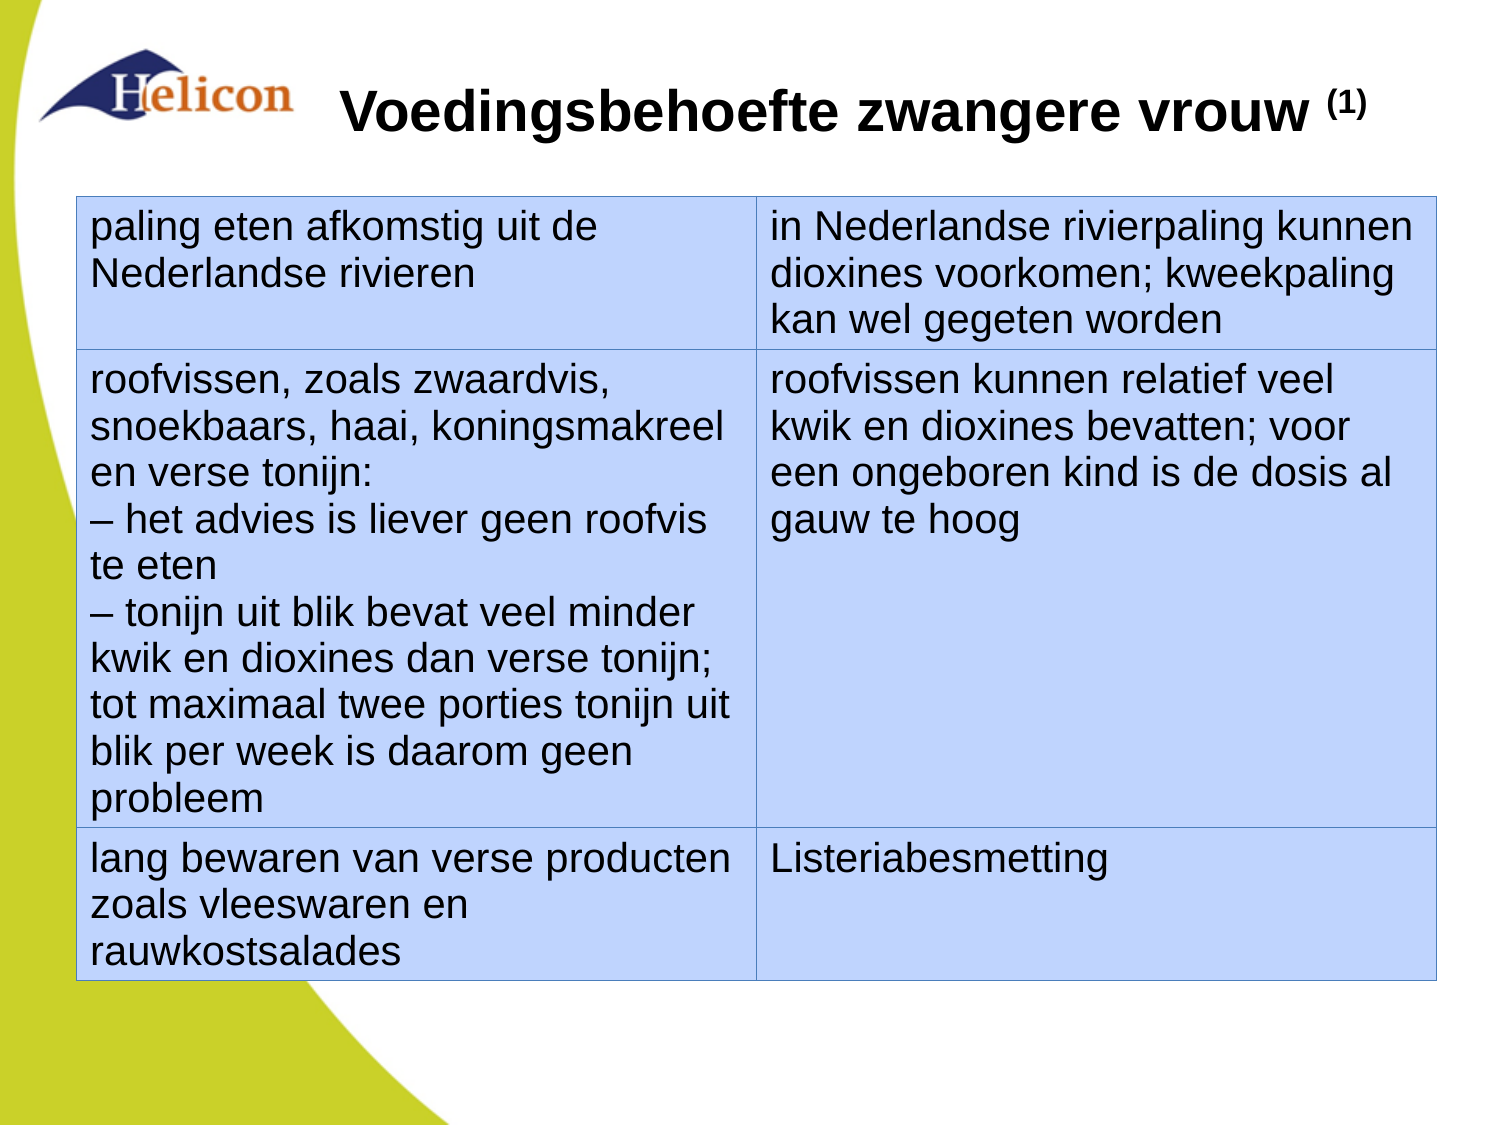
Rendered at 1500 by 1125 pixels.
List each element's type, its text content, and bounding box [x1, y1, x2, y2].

table_header paling eten afkomstig uit de Nederlandse rivieren [77, 197, 756, 349]
table_cell Listeriabesmetting [757, 828, 1436, 980]
table_cell roofvissen kunnen relatief veel kwik en dioxines bevatten; voor een ongeboren kind is de dosis al gauw te hoog [757, 350, 1436, 827]
table_cell roofvissen, zoals zwaardvis, snoekbaars, haai, koningsmakreel en verse tonijn: – het advies is liever geen roofvis te eten – tonijn uit blik bevat veel minder kwik en dioxines dan verse tonijn; tot maximaal twee porties tonijn uit blik per week is daarom geen probleem [77, 350, 756, 827]
title Voedingsbehoefte zwangere vrouw (1) [324, 54, 1415, 161]
picture [0, 0, 1500, 1125]
table_cell lang bewaren van verse producten zoals vleeswaren en rauwkostsalades [77, 828, 756, 980]
table_header in Nederlandse rivierpaling kunnen dioxines voorkomen; kweekpaling kan wel gegeten worden [757, 197, 1436, 349]
